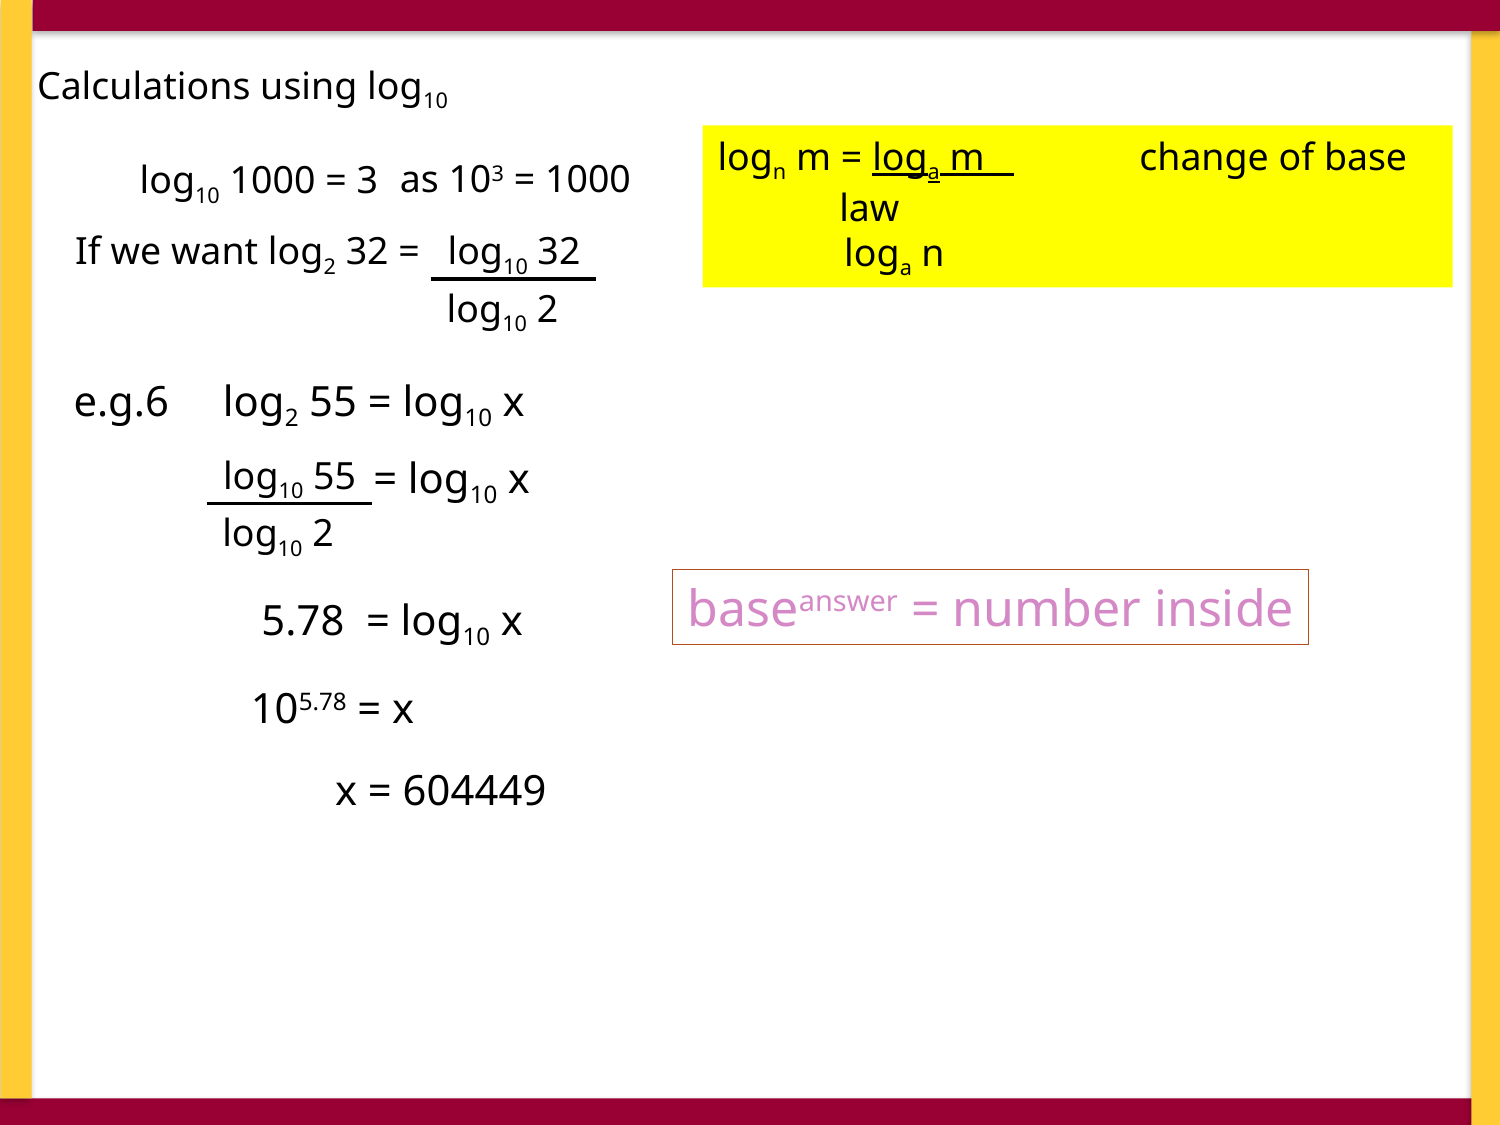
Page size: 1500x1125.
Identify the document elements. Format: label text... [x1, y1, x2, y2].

text_box log10 2 [431, 286, 584, 344]
text_box = log10 x [358, 444, 546, 516]
text_box logn m = loga m change of base law loga n [702, 125, 1453, 288]
text_box log10 1000 = 3 [124, 148, 394, 215]
text_box as 103 = 1000 [385, 147, 647, 208]
text_box log10 2 [207, 511, 359, 568]
text_box If we want log2 32 = [60, 219, 432, 286]
text_box 5.78 = log10 x [246, 586, 538, 658]
text_box log10 32 [432, 219, 606, 286]
text_box e.g.6 log2 55 = log10 x [58, 366, 540, 439]
text_box Calculations using log10 [22, 54, 463, 121]
text_box log10 55 [208, 444, 358, 501]
text_box baseanswer = number inside [672, 569, 1309, 645]
text_box x = 604449 [320, 756, 562, 822]
text_box 105.78 = x [236, 674, 430, 739]
